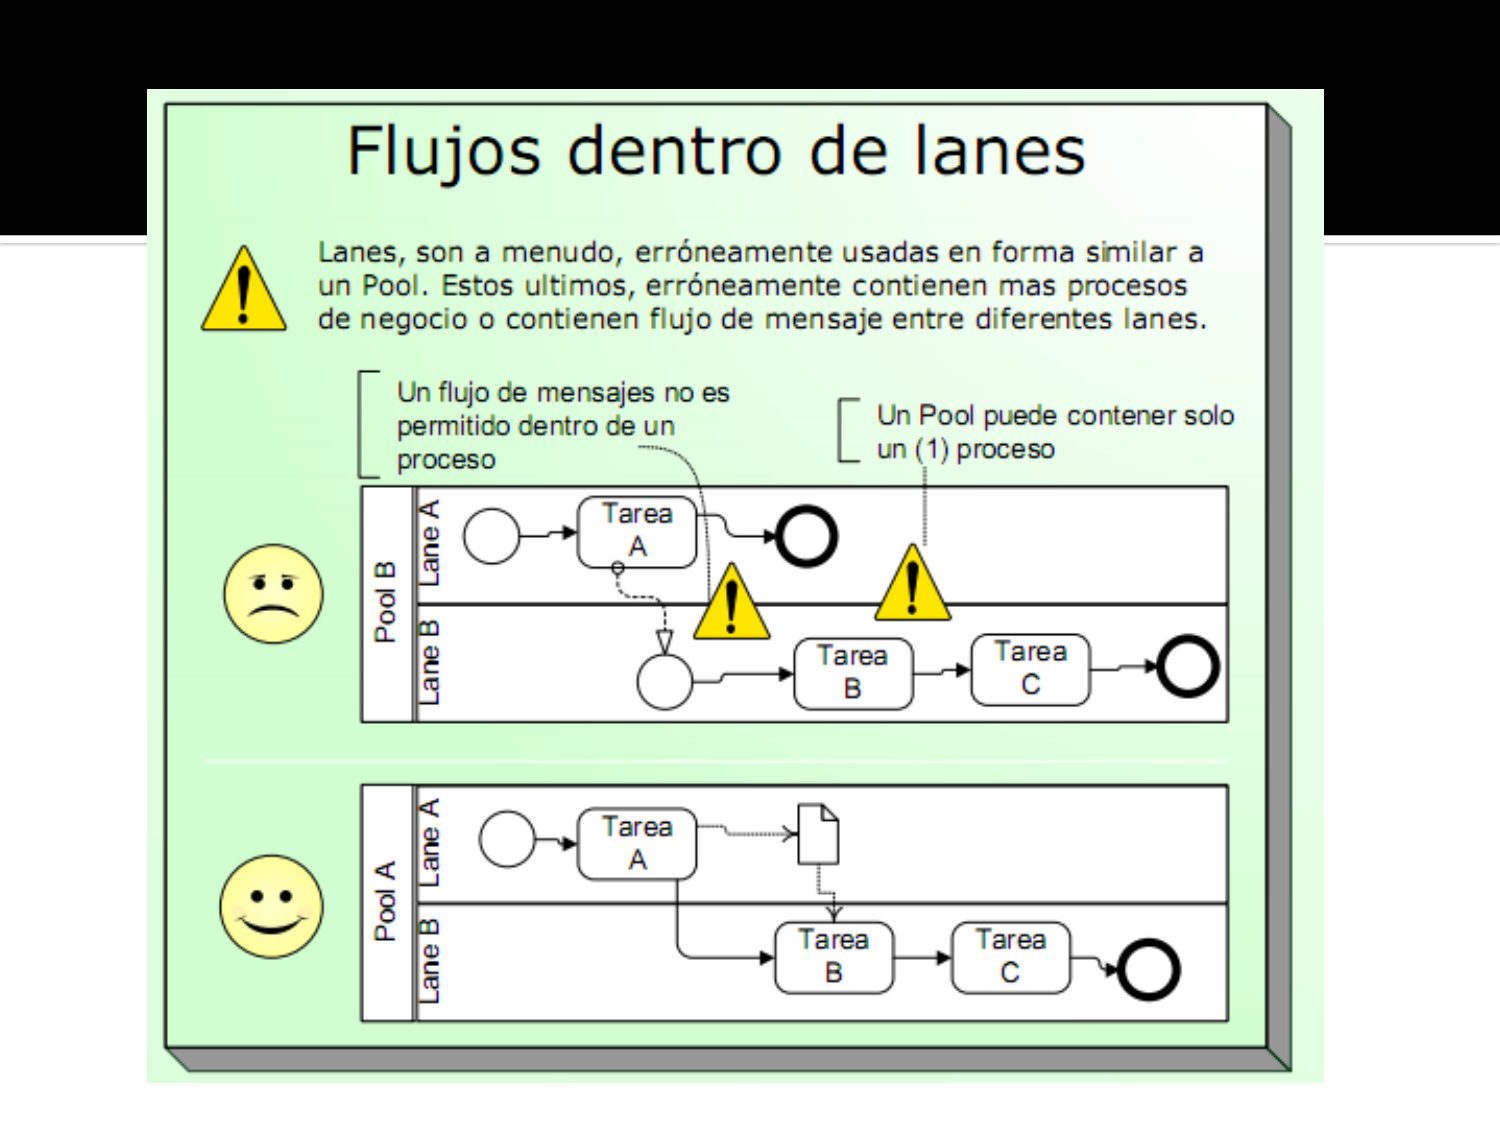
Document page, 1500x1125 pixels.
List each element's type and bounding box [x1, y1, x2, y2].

picture [147, 89, 1324, 1083]
